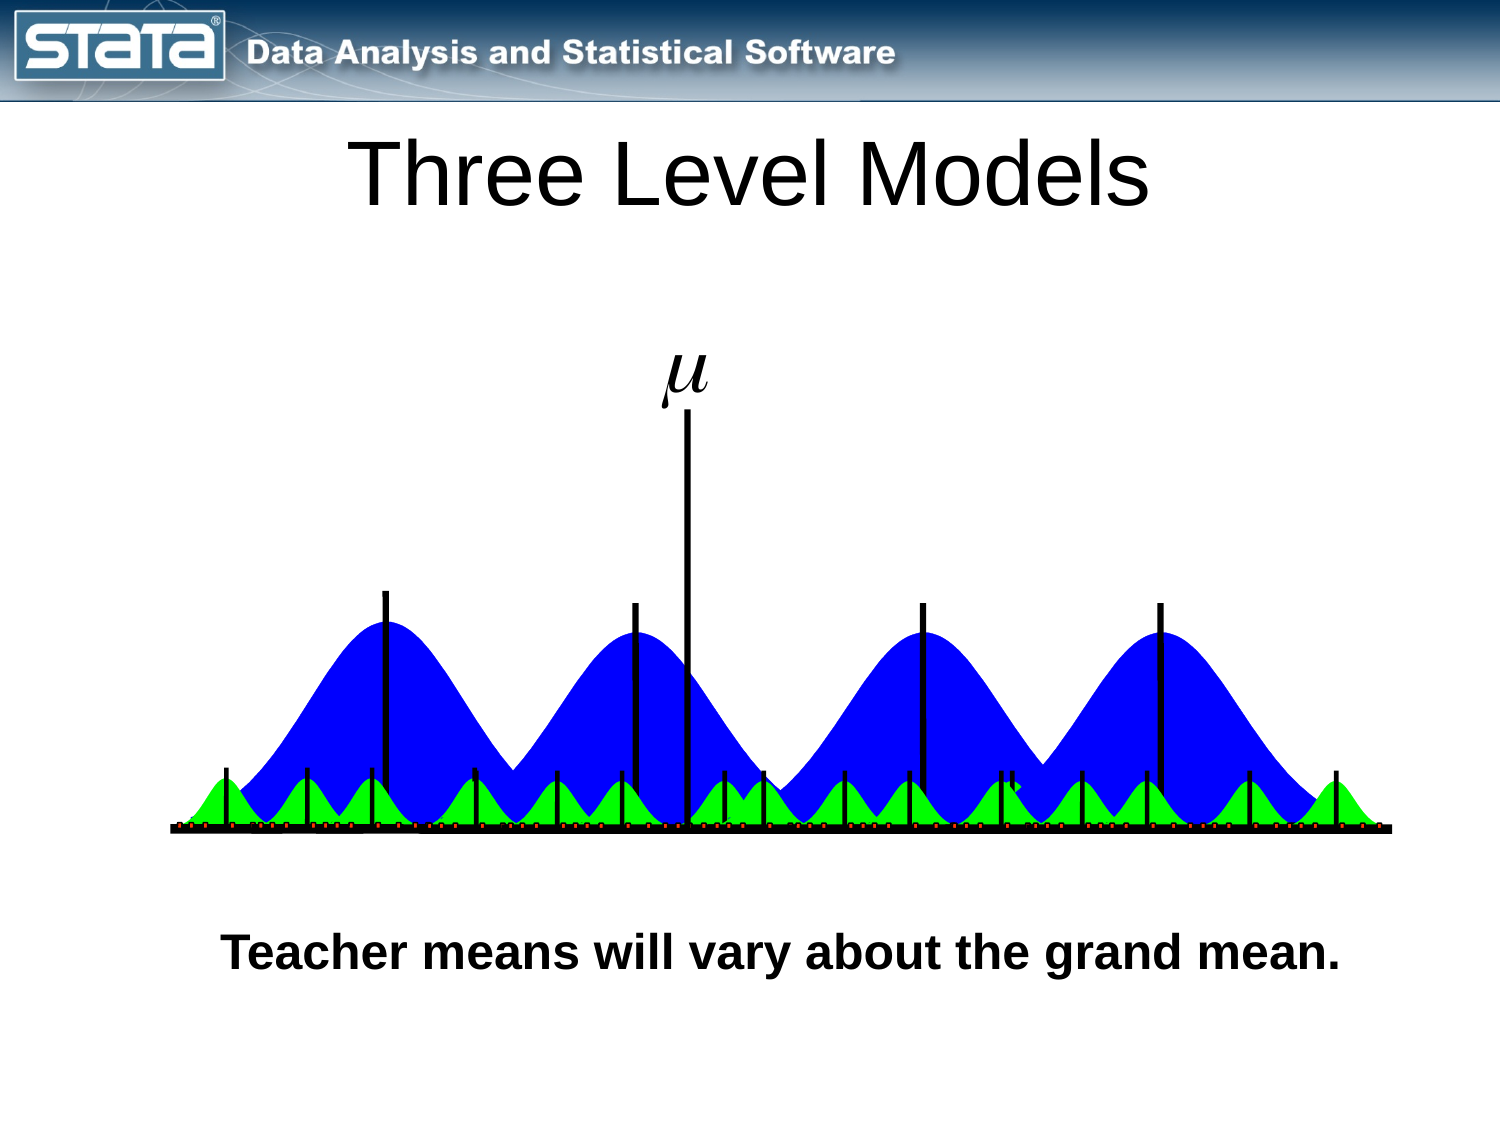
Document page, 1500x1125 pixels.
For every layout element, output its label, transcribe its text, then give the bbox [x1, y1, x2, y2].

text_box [645, 337, 729, 428]
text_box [424, 599, 711, 833]
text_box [174, 587, 613, 833]
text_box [949, 599, 1388, 833]
text_box Teacher means will vary about the grand mean. [174, 912, 1388, 988]
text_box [712, 599, 948, 833]
picture [0, 0, 1500, 102]
title Three Level Models [0, 109, 1500, 238]
